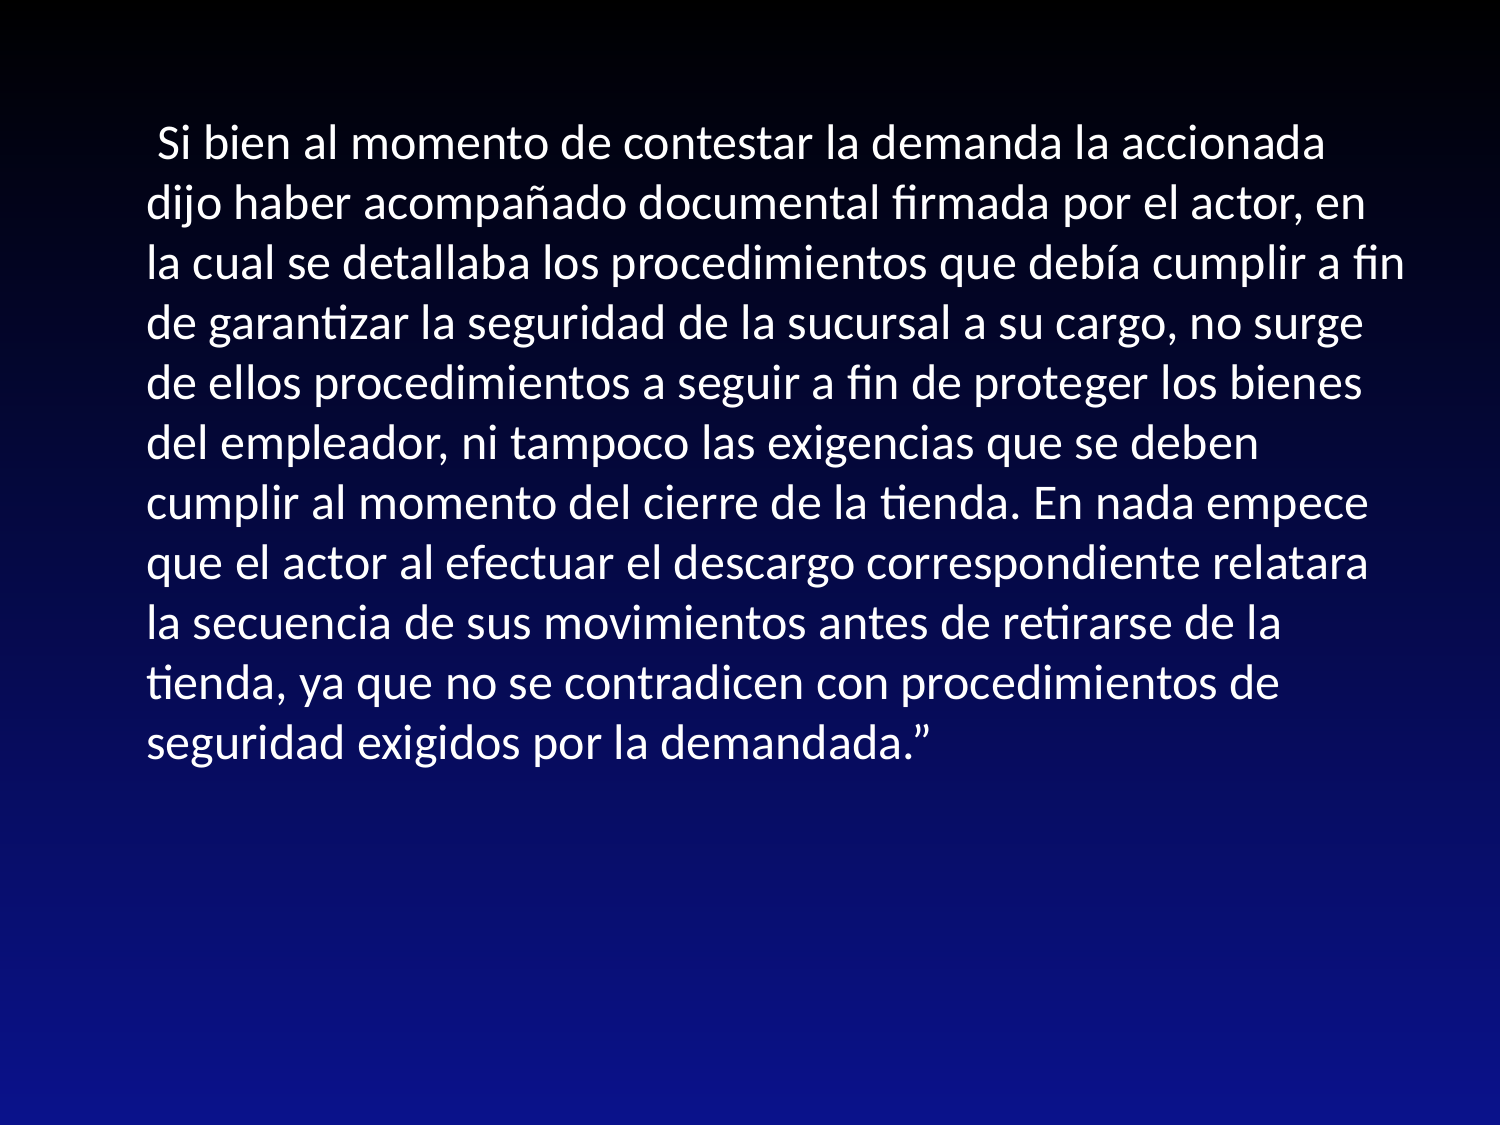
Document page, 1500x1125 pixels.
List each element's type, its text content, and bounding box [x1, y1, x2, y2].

list Si bien al momento de contestar la demanda la accionada dijo haber acompañado documental firmada por el actor, en la cual se detallaba los procedimientos que debía cumplir a fin de garantizar la seguridad de la sucursal a su cargo, no surge de ellos procedimientos a seguir a fin de proteger los bienes del empleador, ni tampoco las exigencias que se deben cumplir al momento del cierre de la tienda. En nada empece que el actor al efectuar el descargo correspondiente relatara la secuencia de sus movimientos antes de retirarse de la tienda, ya que no se contradicen con procedimientos de seguridad exigidos por la demandada.” [74, 101, 1426, 1006]
